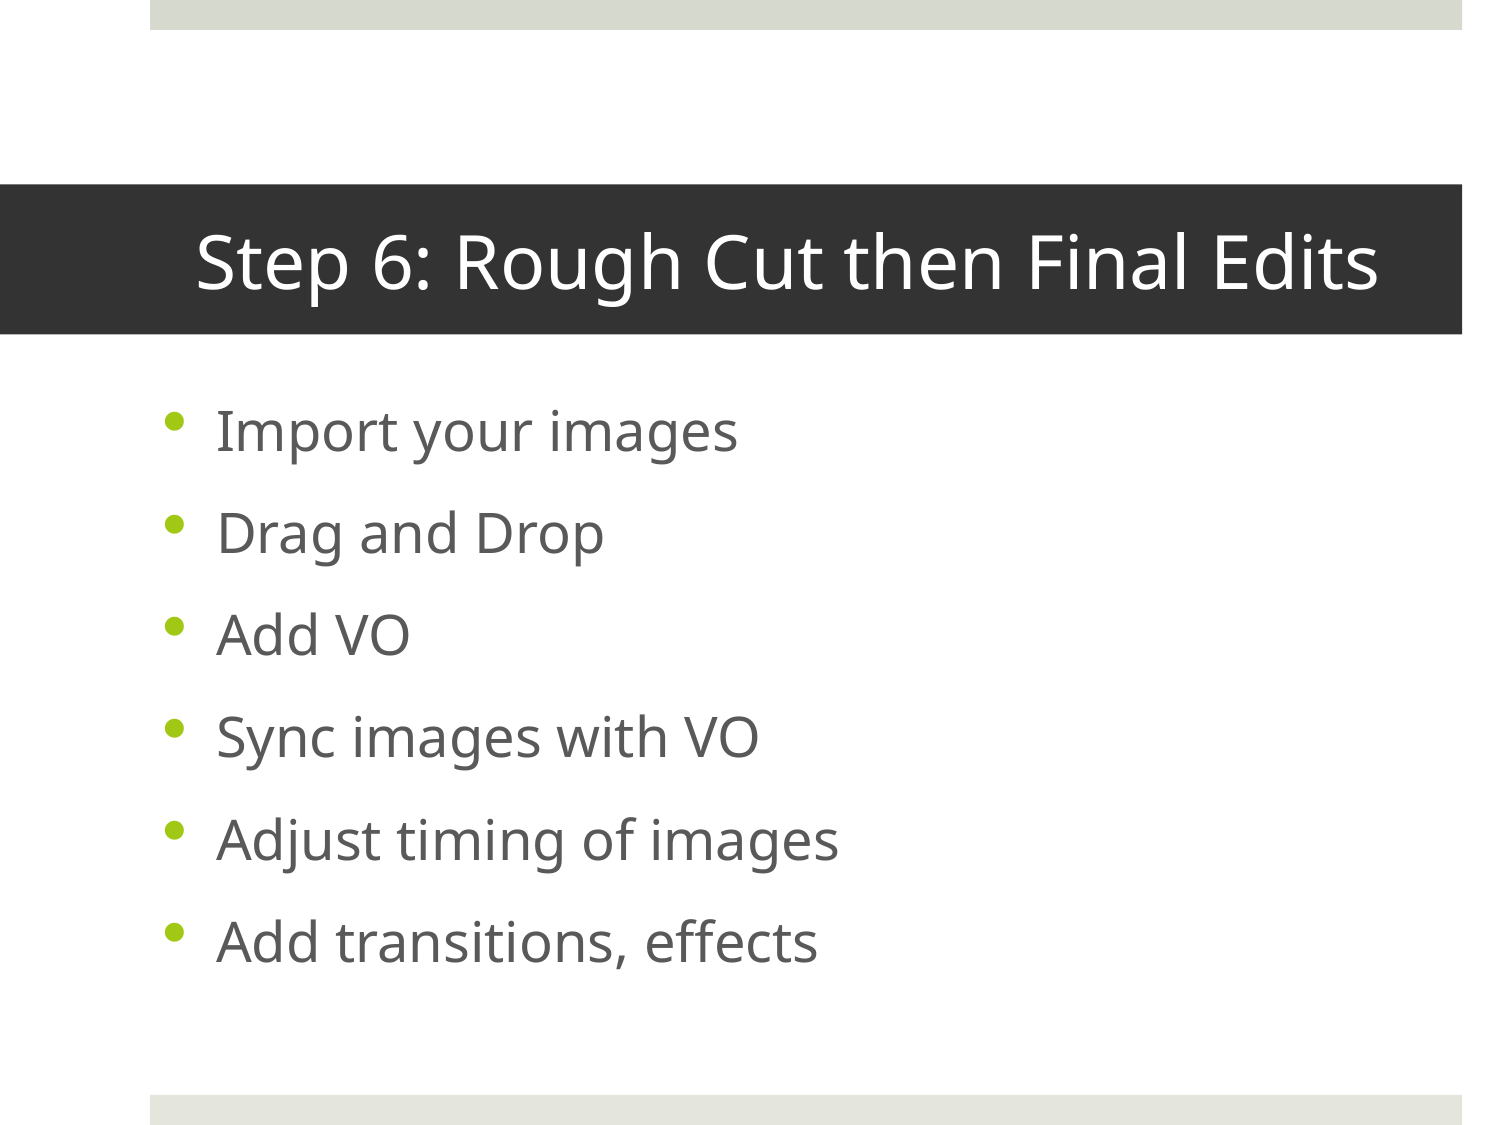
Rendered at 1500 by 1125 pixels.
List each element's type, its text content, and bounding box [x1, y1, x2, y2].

title Step 6: Rough Cut then Final Edits [0, 184, 1463, 335]
list Import your images Drag and Drop Add VO Sync images with VO Adjust timing of images Add transitions, effects [150, 387, 1425, 988]
